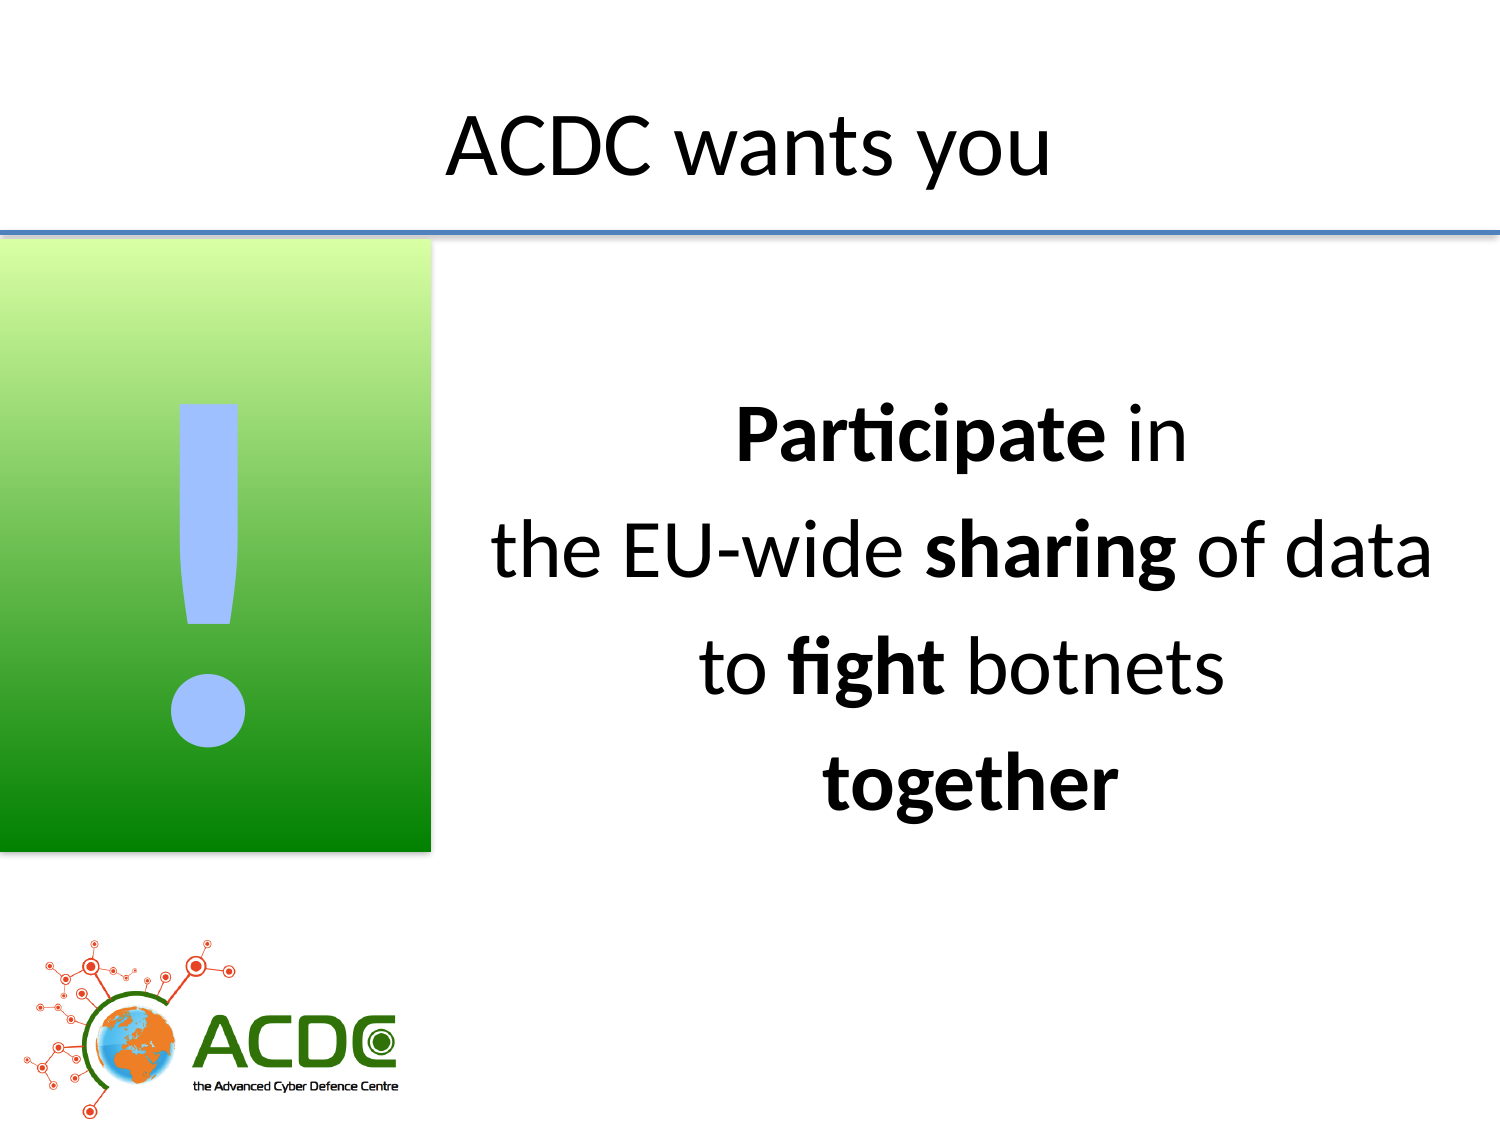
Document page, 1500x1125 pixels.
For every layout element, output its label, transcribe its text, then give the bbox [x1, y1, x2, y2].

picture [0, 934, 431, 1125]
text_box ! [0, 239, 431, 852]
title ACDC wants you [75, 45, 1425, 233]
list Participate in the EU-wide sharing of data to fight botnets together [437, 243, 1500, 1059]
